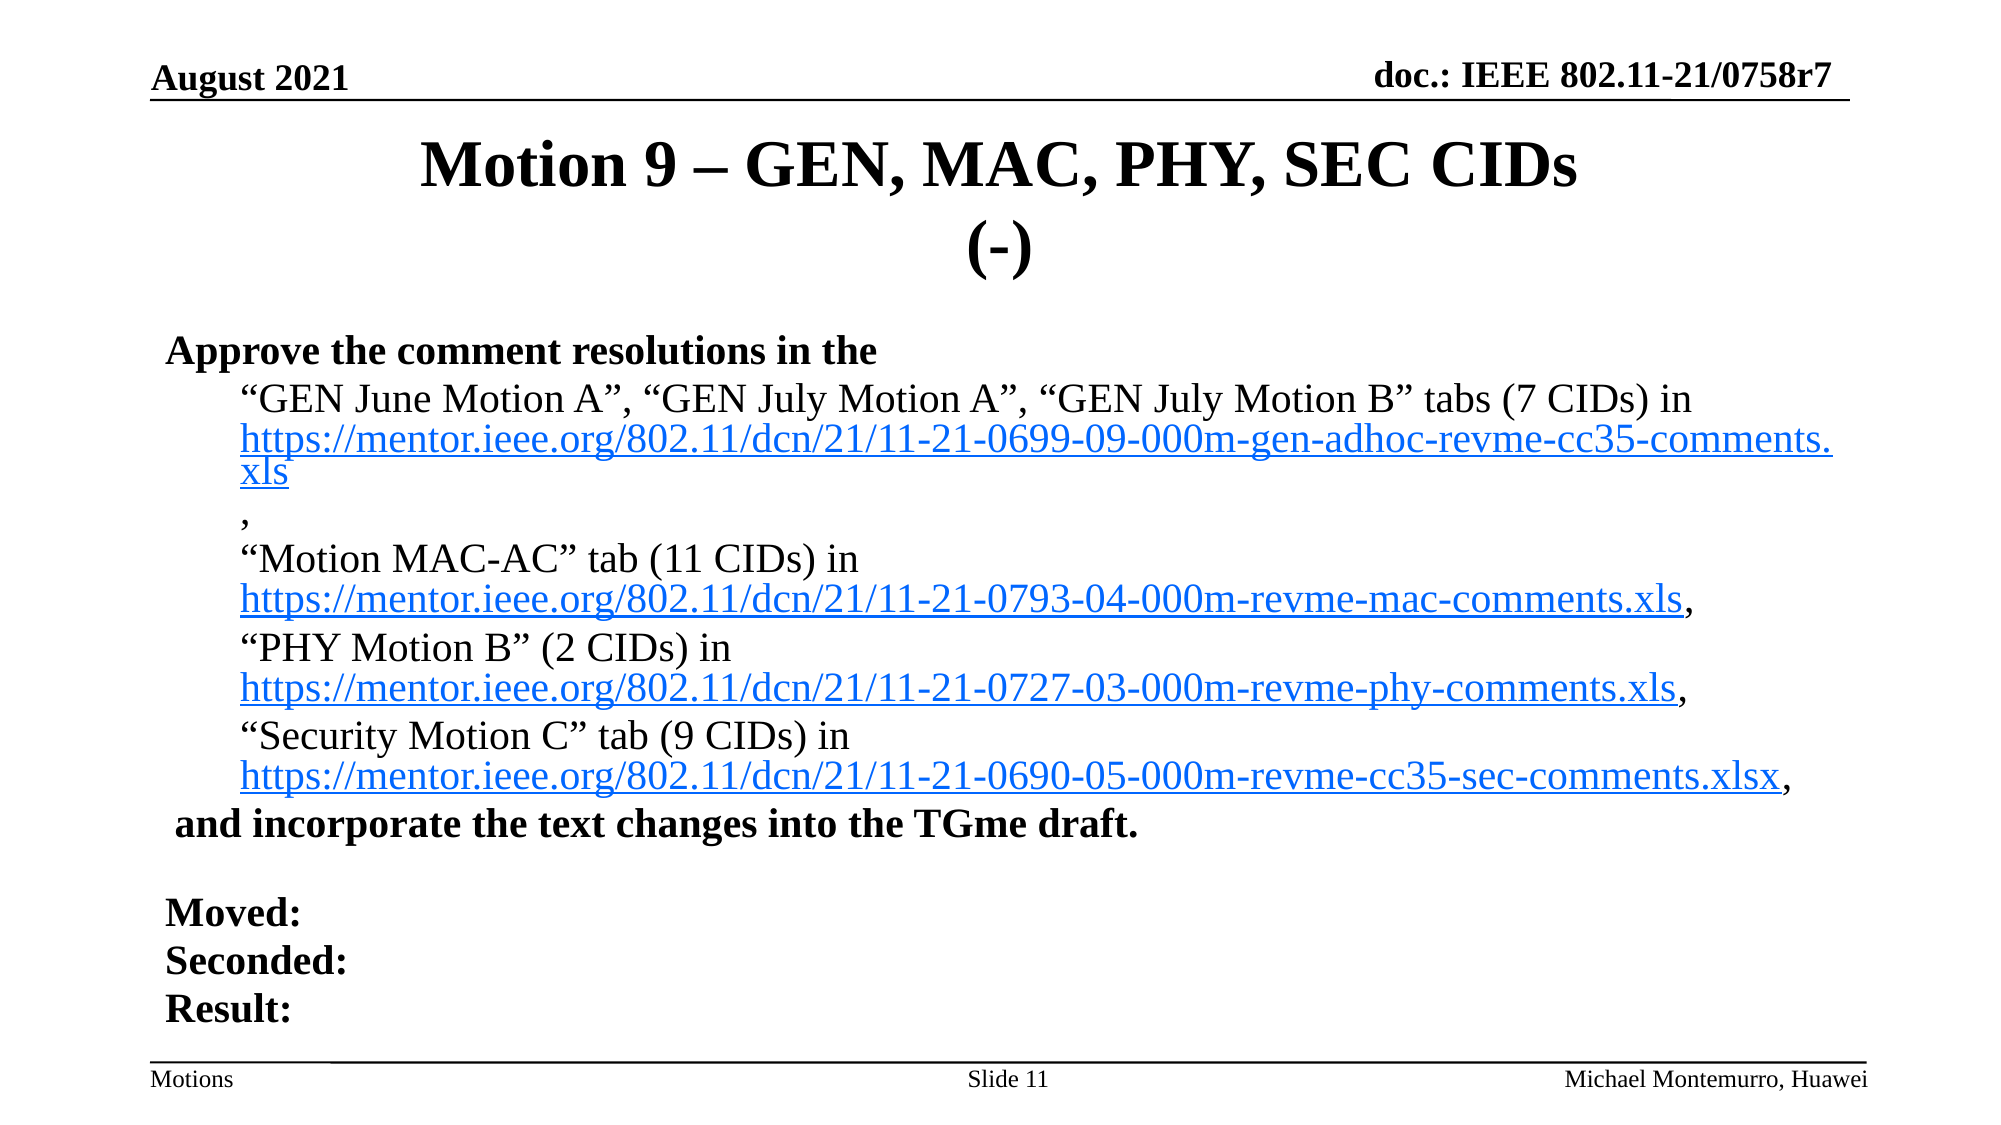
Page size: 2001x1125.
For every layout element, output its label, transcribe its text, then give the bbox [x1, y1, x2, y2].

title Motion 9 – GEN, MAC, PHY, SEC CIDs (-) [150, 112, 1850, 288]
list Approve the comment resolutions in the “GEN June Motion A”, “GEN July Motion A”, “GEN July Motion B” tabs (7 CIDs) in https://mentor.ieee.org/802.11/dcn/21/11-21-0699-09-000m-gen-adhoc-revme-cc35-comments.xls, “Motion MAC-AC” tab (11 CIDs) in https://mentor.ieee.org/802.11/dcn/21/11-21-0793-04-000m-revme-mac-comments.xls, “PHY Motion B” (2 CIDs) in https://mentor.ieee.org/802.11/dcn/21/11-21-0727-03-000m-revme-phy-comments.xls, “Security Motion C” tab (9 CIDs) in https://mentor.ieee.org/802.11/dcn/21/11-21-0690-05-000m-revme-cc35-sec-comments.xlsx, and incorporate the text changes into the TGme draft. Moved: Seconded: Result: [150, 324, 1850, 1000]
footer Michael Montemurro, Huawei [1266, 1061, 1869, 1093]
slide_number Slide 11 [964, 1061, 1053, 1125]
